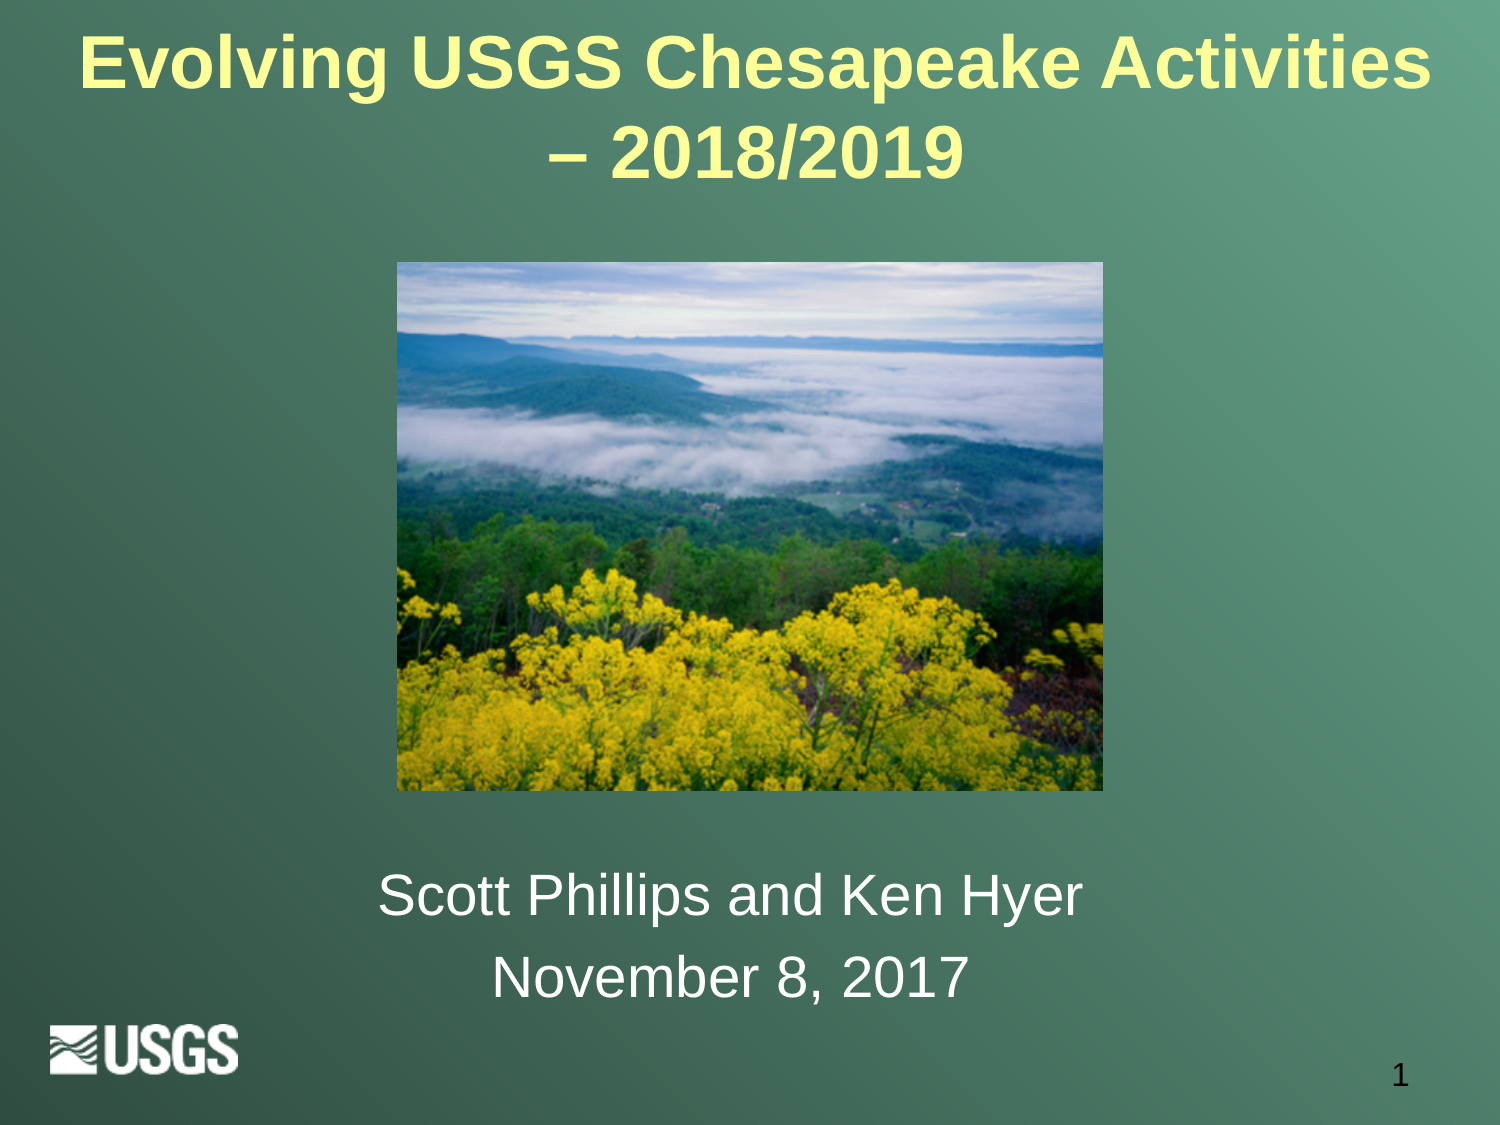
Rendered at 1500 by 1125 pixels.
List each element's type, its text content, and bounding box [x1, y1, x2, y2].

title Evolving USGS Chesapeake Activities – 2018/2019 [62, 24, 1450, 183]
picture [397, 262, 1103, 791]
list Scott Phillips and Ken Hyer November 8, 2017 [37, 849, 1425, 1050]
slide_number 1 [1074, 1042, 1425, 1103]
